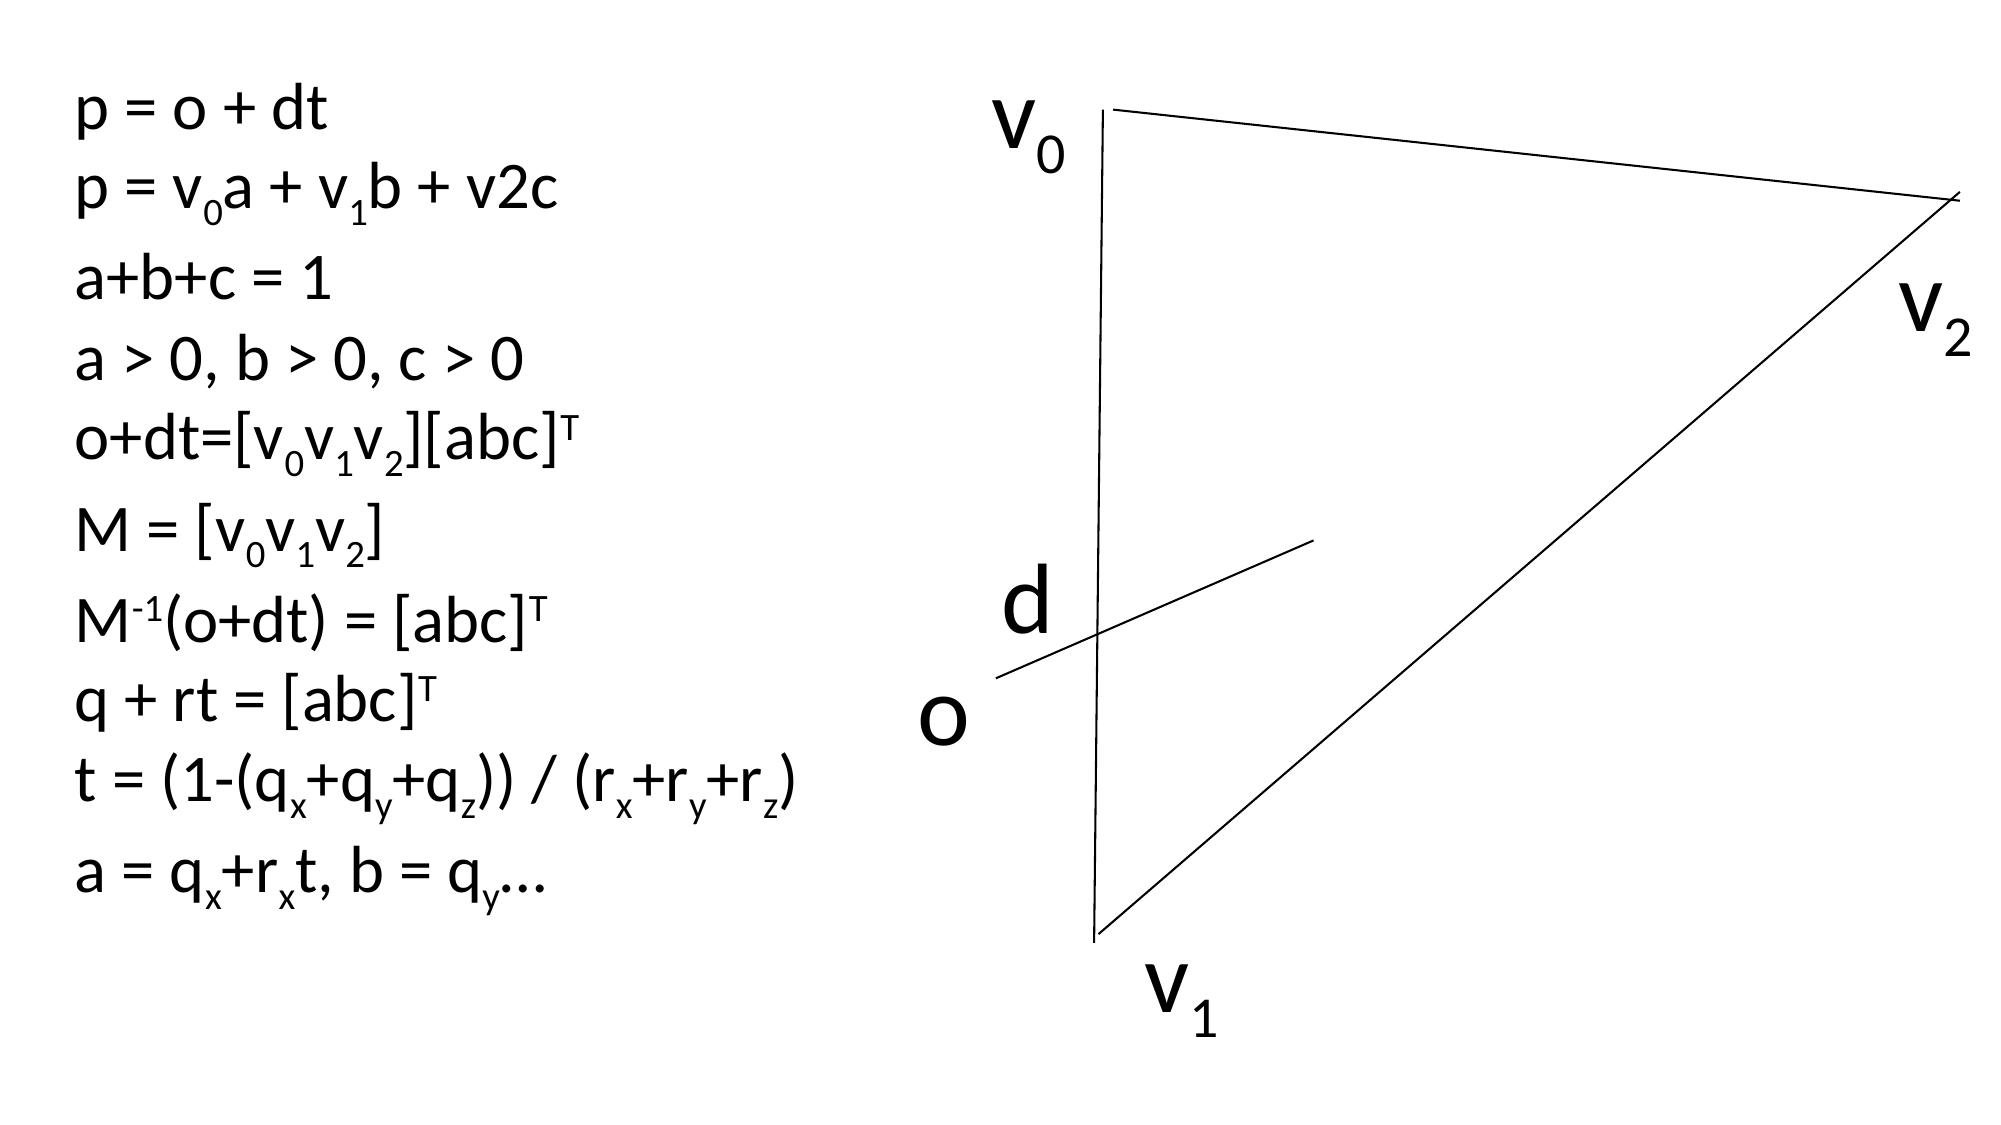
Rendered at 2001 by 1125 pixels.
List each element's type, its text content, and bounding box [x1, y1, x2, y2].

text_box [1094, 109, 1103, 943]
text_box v2 [1960, 224, 1988, 376]
text_box p = o + dt p = v0a + v1b + v2c a+b+c = 1 a > 0, b > 0, c > 0 o+dt=[v0v1v2][abc]T M = [v0v1v2] M-1(o+dt) = [abc]T q + rt = [abc]T t = (1-(qx+qy+qz)) / (rx+ry+rz) a = qx+rxt, b = qy… [60, 55, 1358, 925]
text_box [995, 540, 1094, 679]
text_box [1098, 191, 1960, 935]
text_box o [902, 638, 985, 773]
text_box v1 [1129, 935, 1235, 1057]
text_box v0 [976, 41, 1082, 193]
text_box d [986, 526, 1069, 661]
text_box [1112, 109, 1960, 191]
